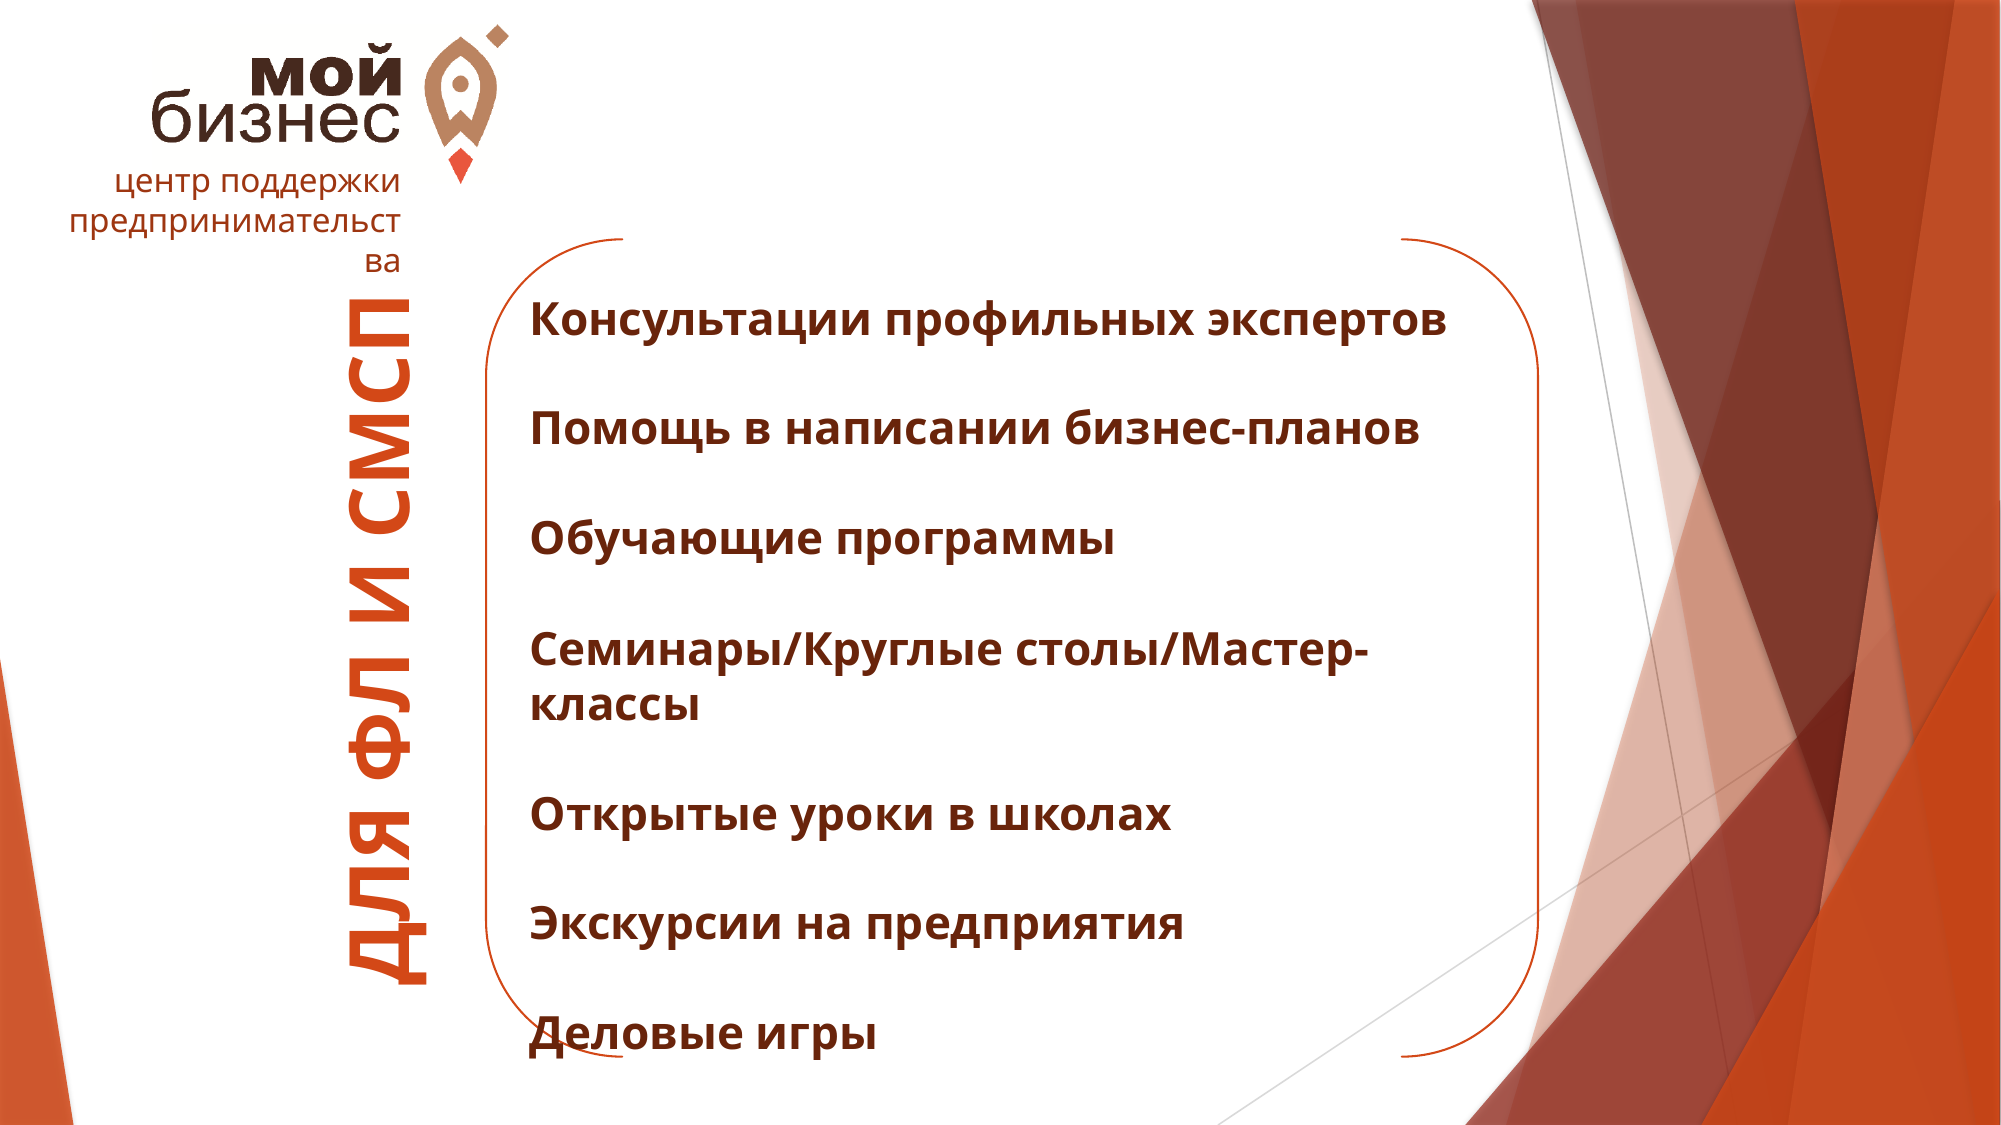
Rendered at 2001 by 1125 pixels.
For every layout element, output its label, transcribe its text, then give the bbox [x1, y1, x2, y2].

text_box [485, 238, 1539, 1076]
text_box ДЛЯ ФЛ И СМСП [319, 221, 434, 1057]
picture [151, 23, 509, 185]
text_box центр поддержки предпринимательства [35, 152, 417, 287]
